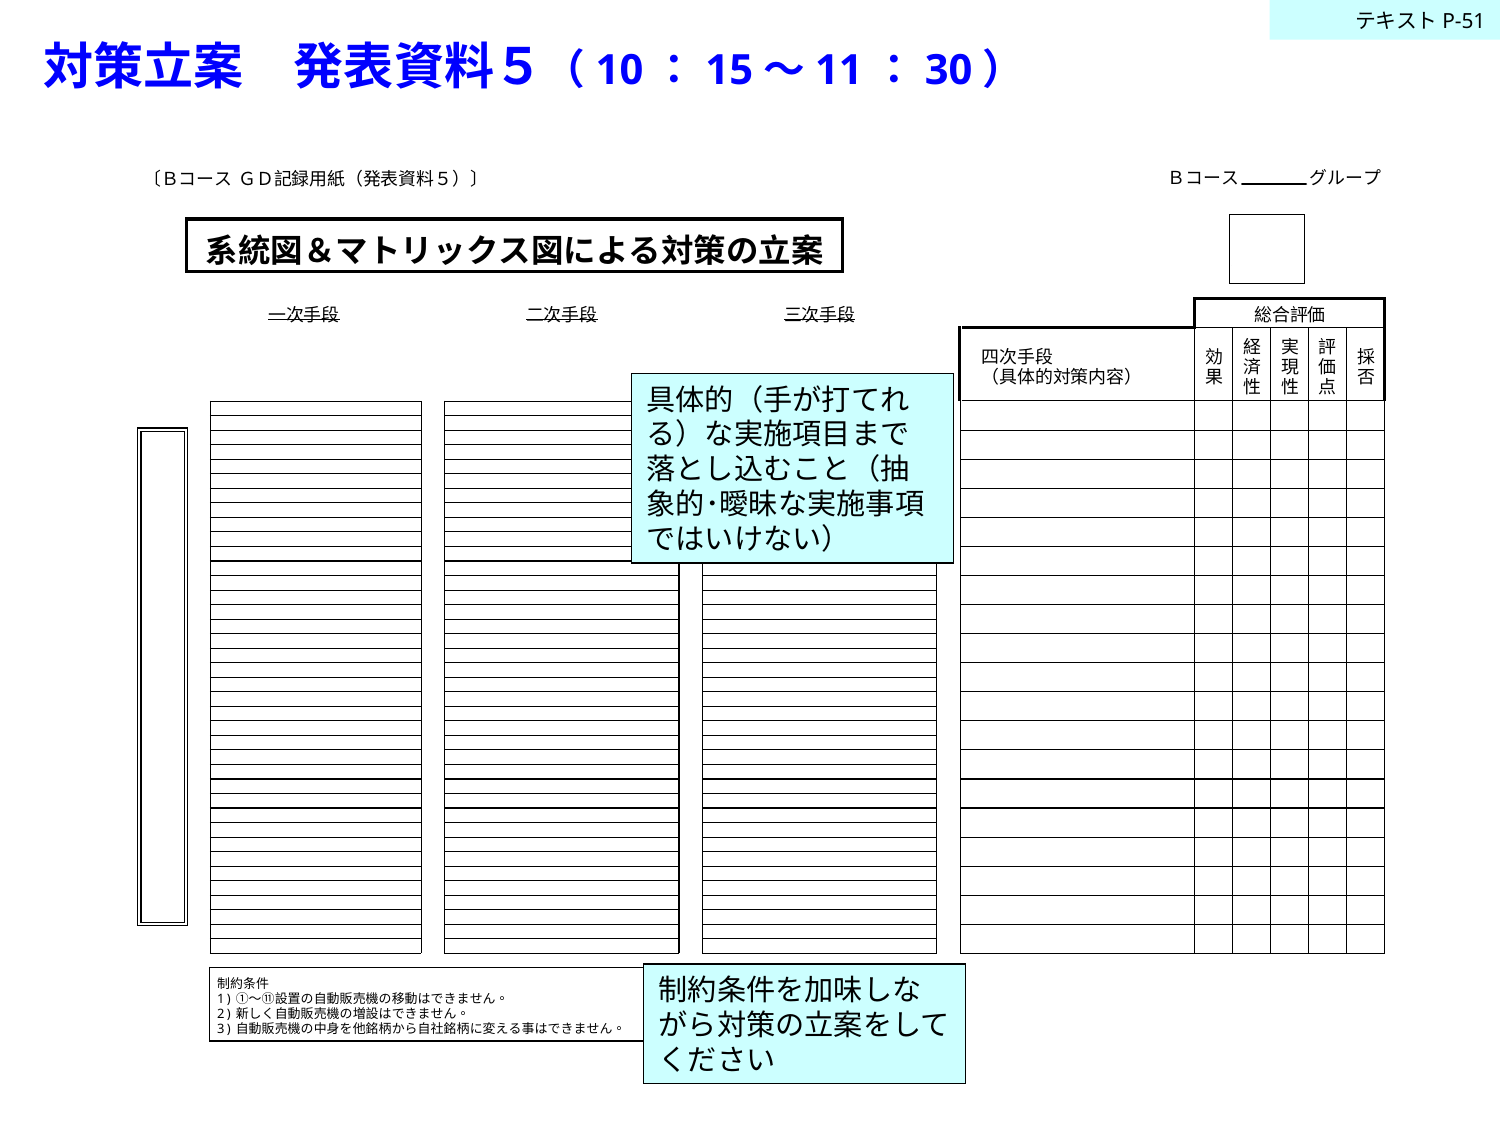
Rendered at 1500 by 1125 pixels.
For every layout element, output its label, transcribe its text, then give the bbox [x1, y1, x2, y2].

text_box 対策立案 発表資料５（10：15～11：30） [29, 26, 1282, 102]
text_box テキストP-51 [1269, 0, 1500, 40]
picture [123, 148, 1400, 1053]
text_box 制約条件を加味しながら対策の立案をしてください [643, 1061, 966, 1084]
